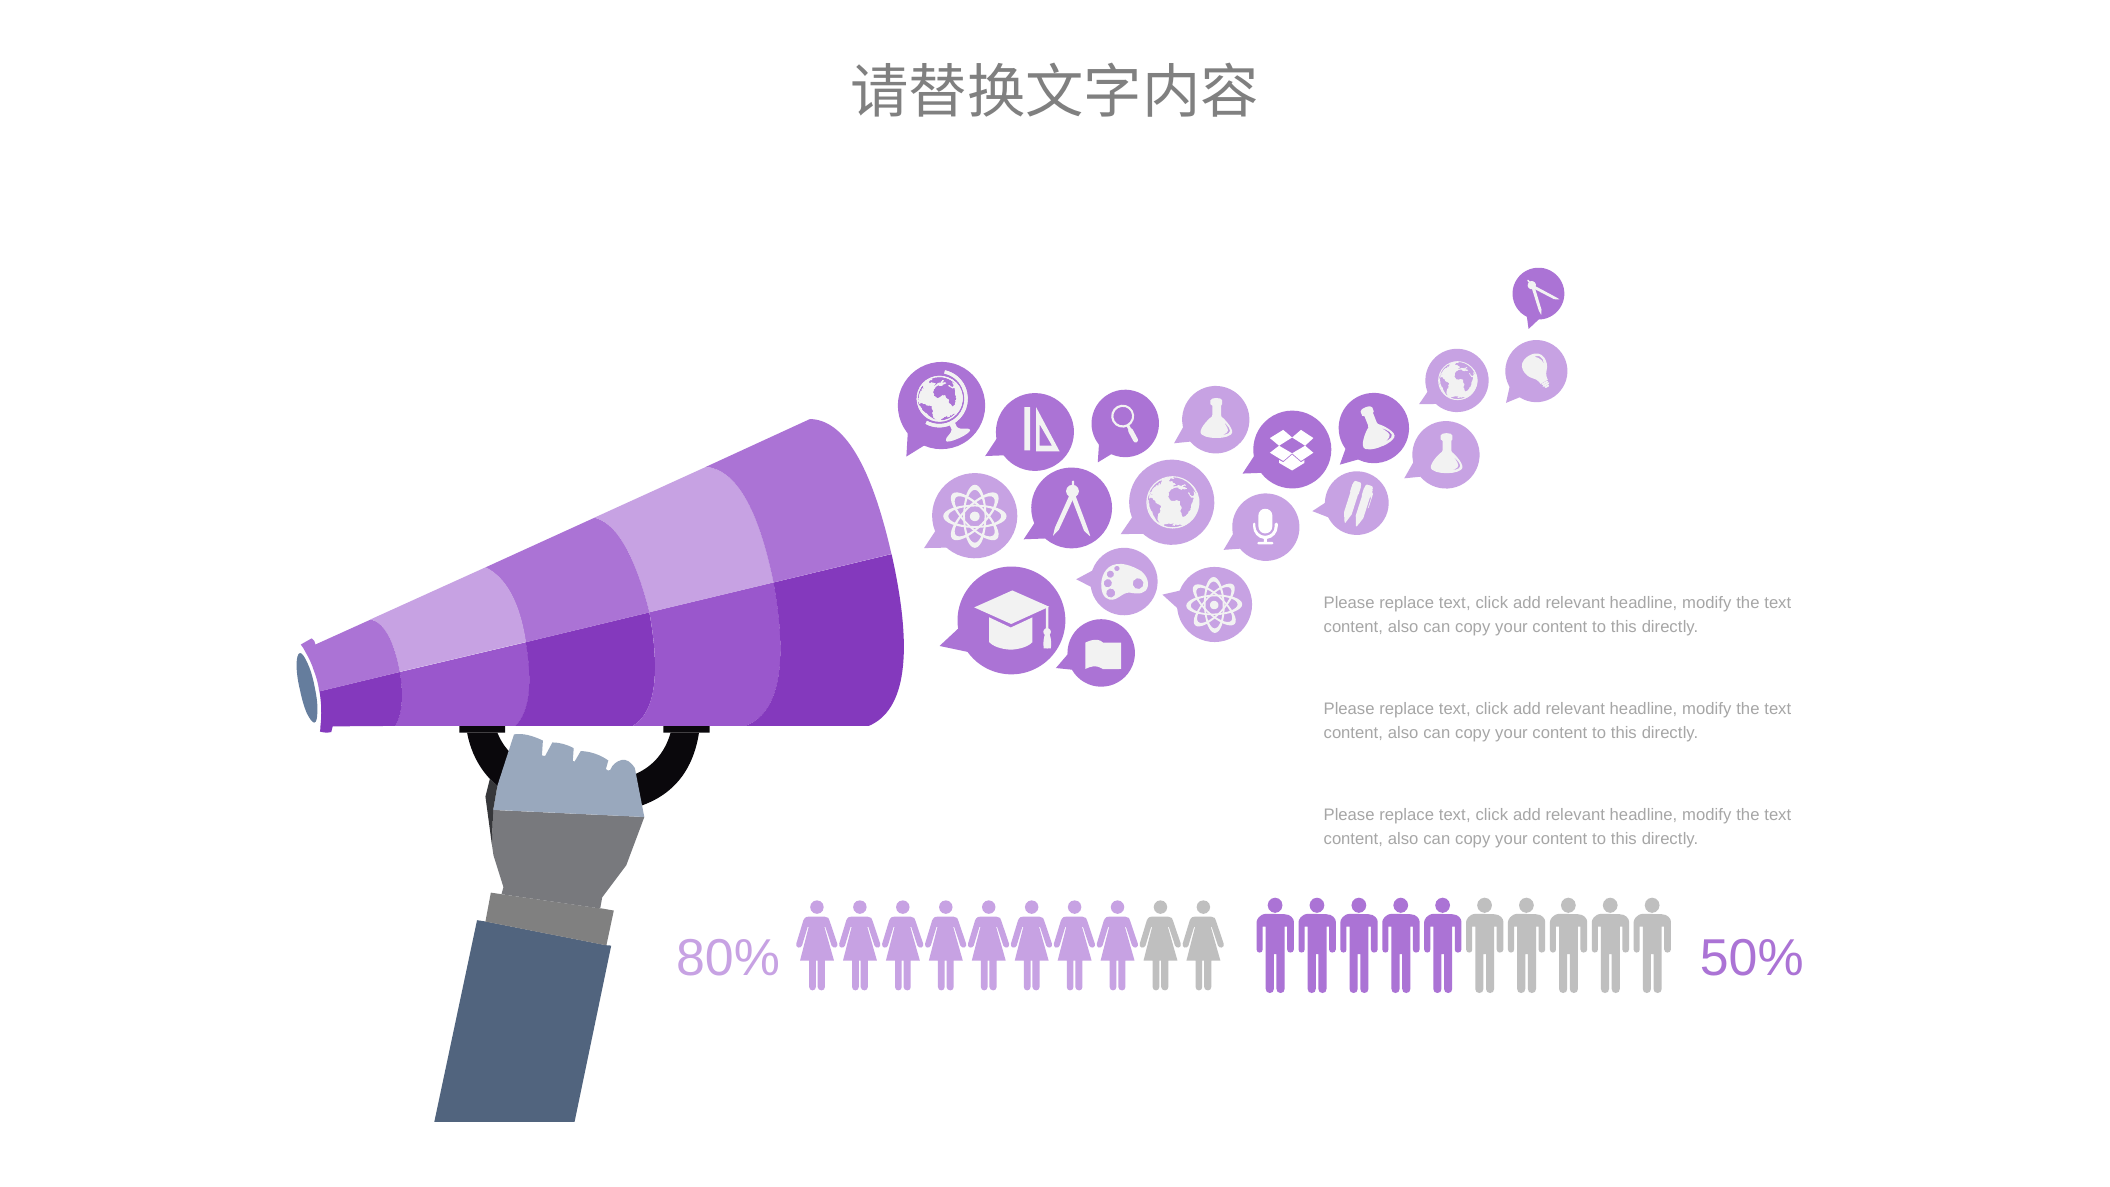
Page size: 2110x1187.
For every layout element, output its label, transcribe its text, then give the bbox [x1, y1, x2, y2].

text_box Please replace text, click add relevant headline, modify the text content, also can copy your content to this directly. [1323, 693, 1826, 742]
text_box 请替换文字内容 [820, 32, 1289, 124]
text_box Please replace text, click add relevant headline, modify the text content, also can copy your content to this directly. [1323, 799, 1826, 848]
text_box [296, 419, 914, 1122]
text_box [795, 900, 1225, 991]
text_box Please replace text, click add relevant headline, modify the text content, also can copy your content to this directly. [1569, 587, 1826, 636]
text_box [884, 267, 1569, 687]
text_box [1256, 897, 1671, 994]
text_box 50% [1699, 911, 1805, 986]
